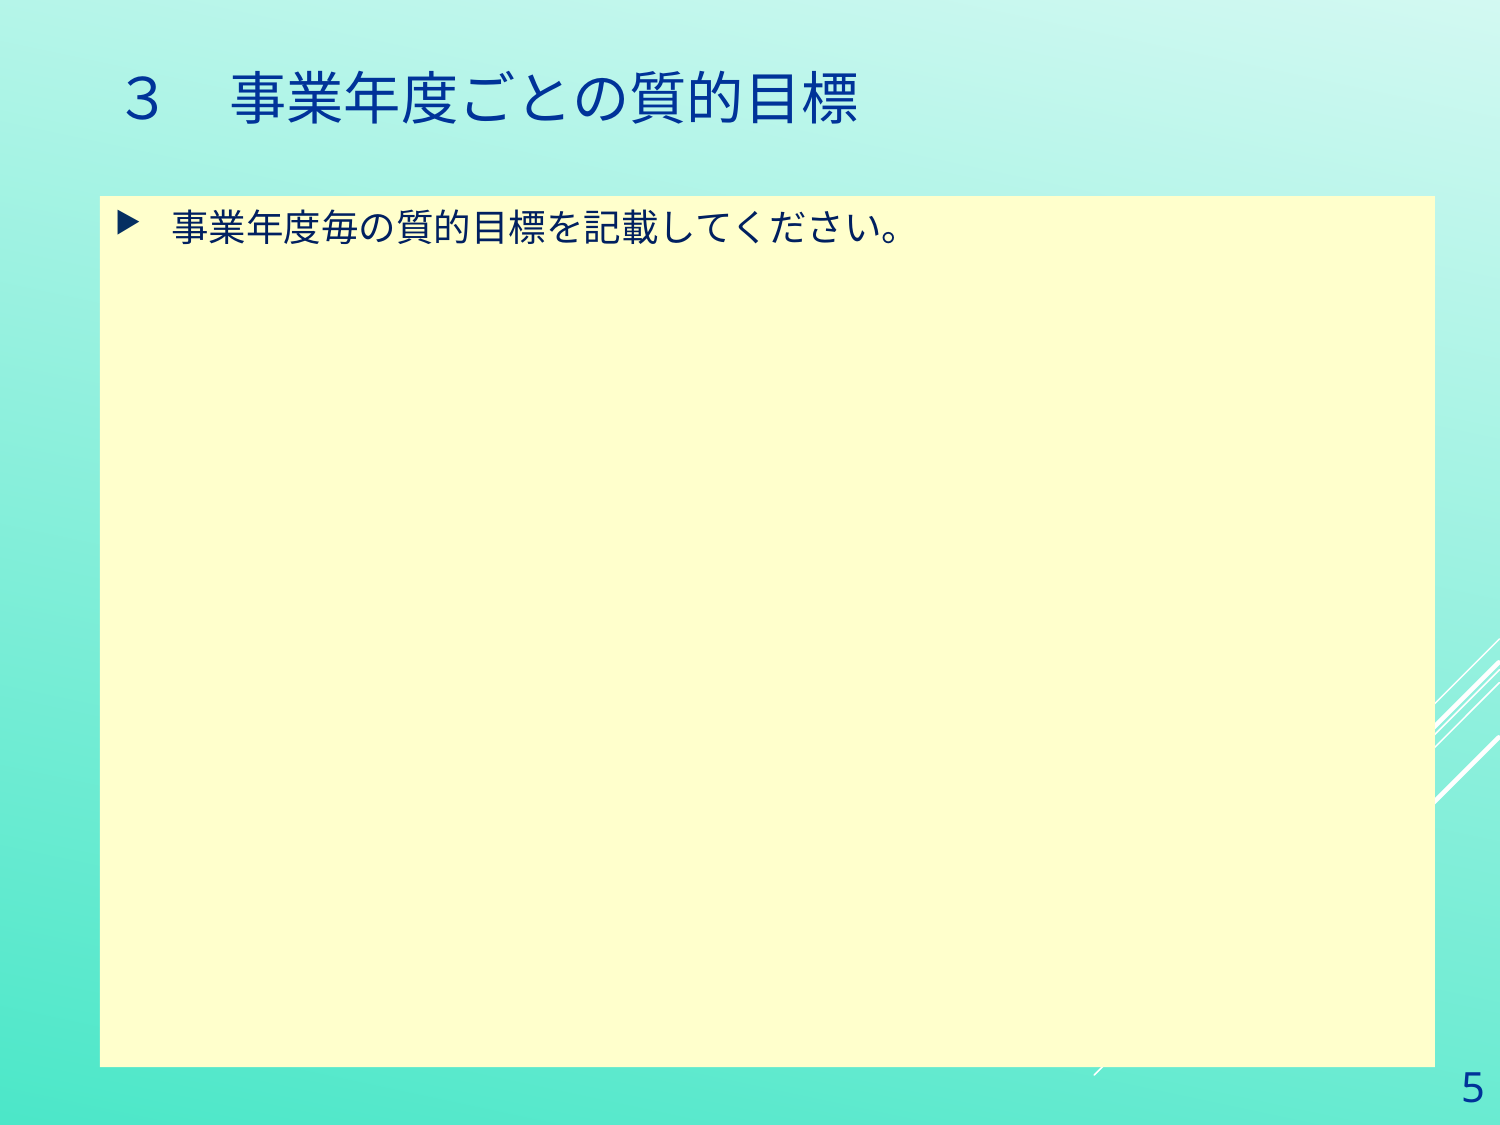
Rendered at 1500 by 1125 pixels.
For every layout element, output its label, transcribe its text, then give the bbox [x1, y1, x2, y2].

title ３ 事業年度ごとの質的目標 [99, 54, 1142, 139]
text_box 事業年度毎の質的目標を記載してください。 [99, 196, 1435, 1068]
slide_number 4 [1415, 1065, 1500, 1125]
